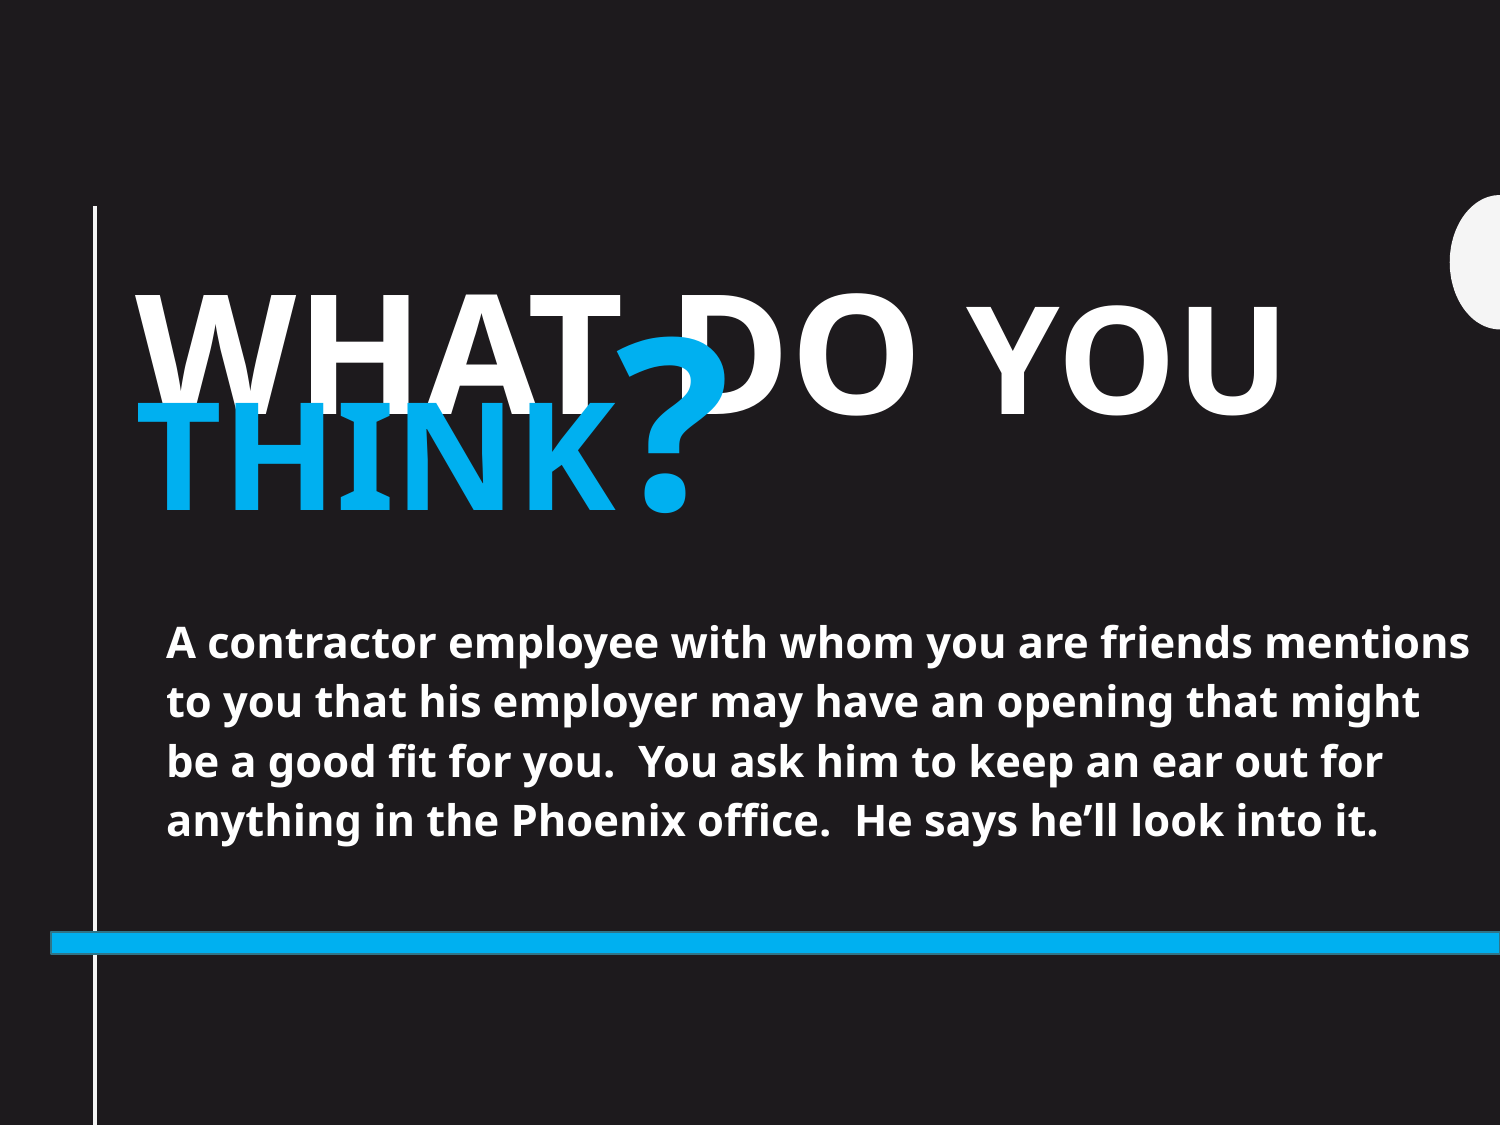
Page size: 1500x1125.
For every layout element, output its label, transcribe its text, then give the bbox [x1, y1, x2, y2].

title What do you Think? [120, 330, 1500, 781]
text_box [50, 931, 1500, 955]
text_box A contractor employee with whom you are friends mentions to you that his employer may have an opening that might be a good fit for you. You ask him to keep an ear out for anything in the Phoenix office. He says he’ll look into it. [151, 600, 1500, 872]
